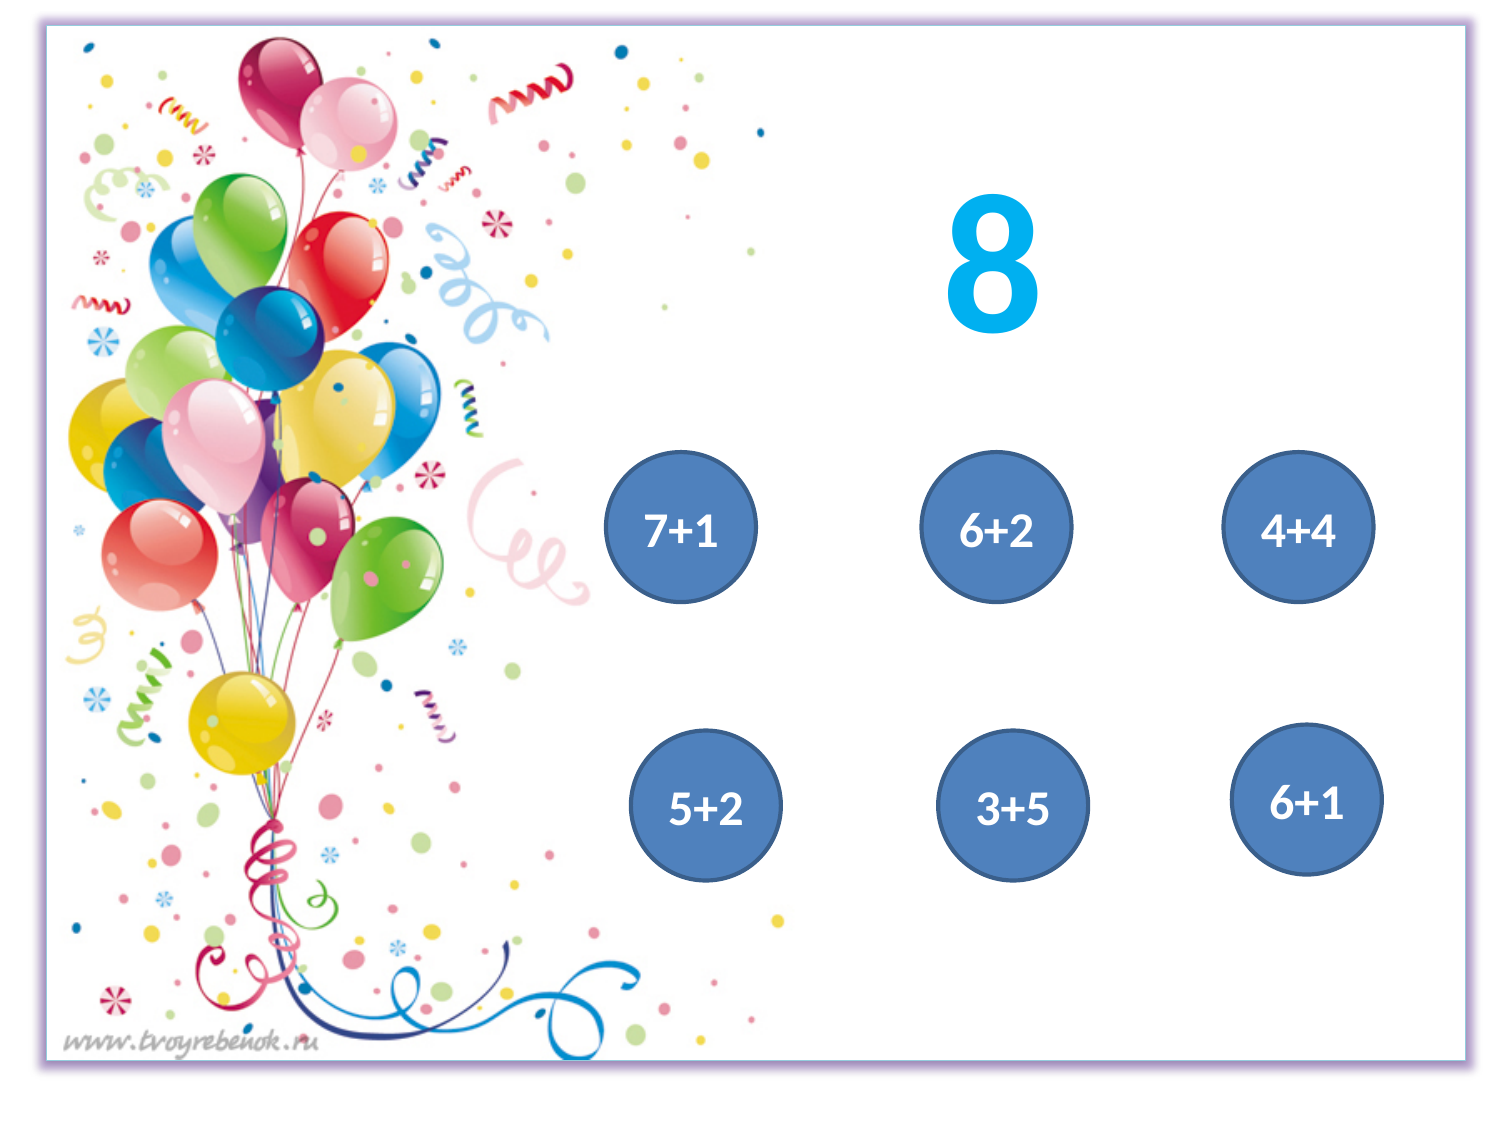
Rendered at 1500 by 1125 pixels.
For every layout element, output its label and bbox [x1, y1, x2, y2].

picture [47, 26, 1466, 1061]
